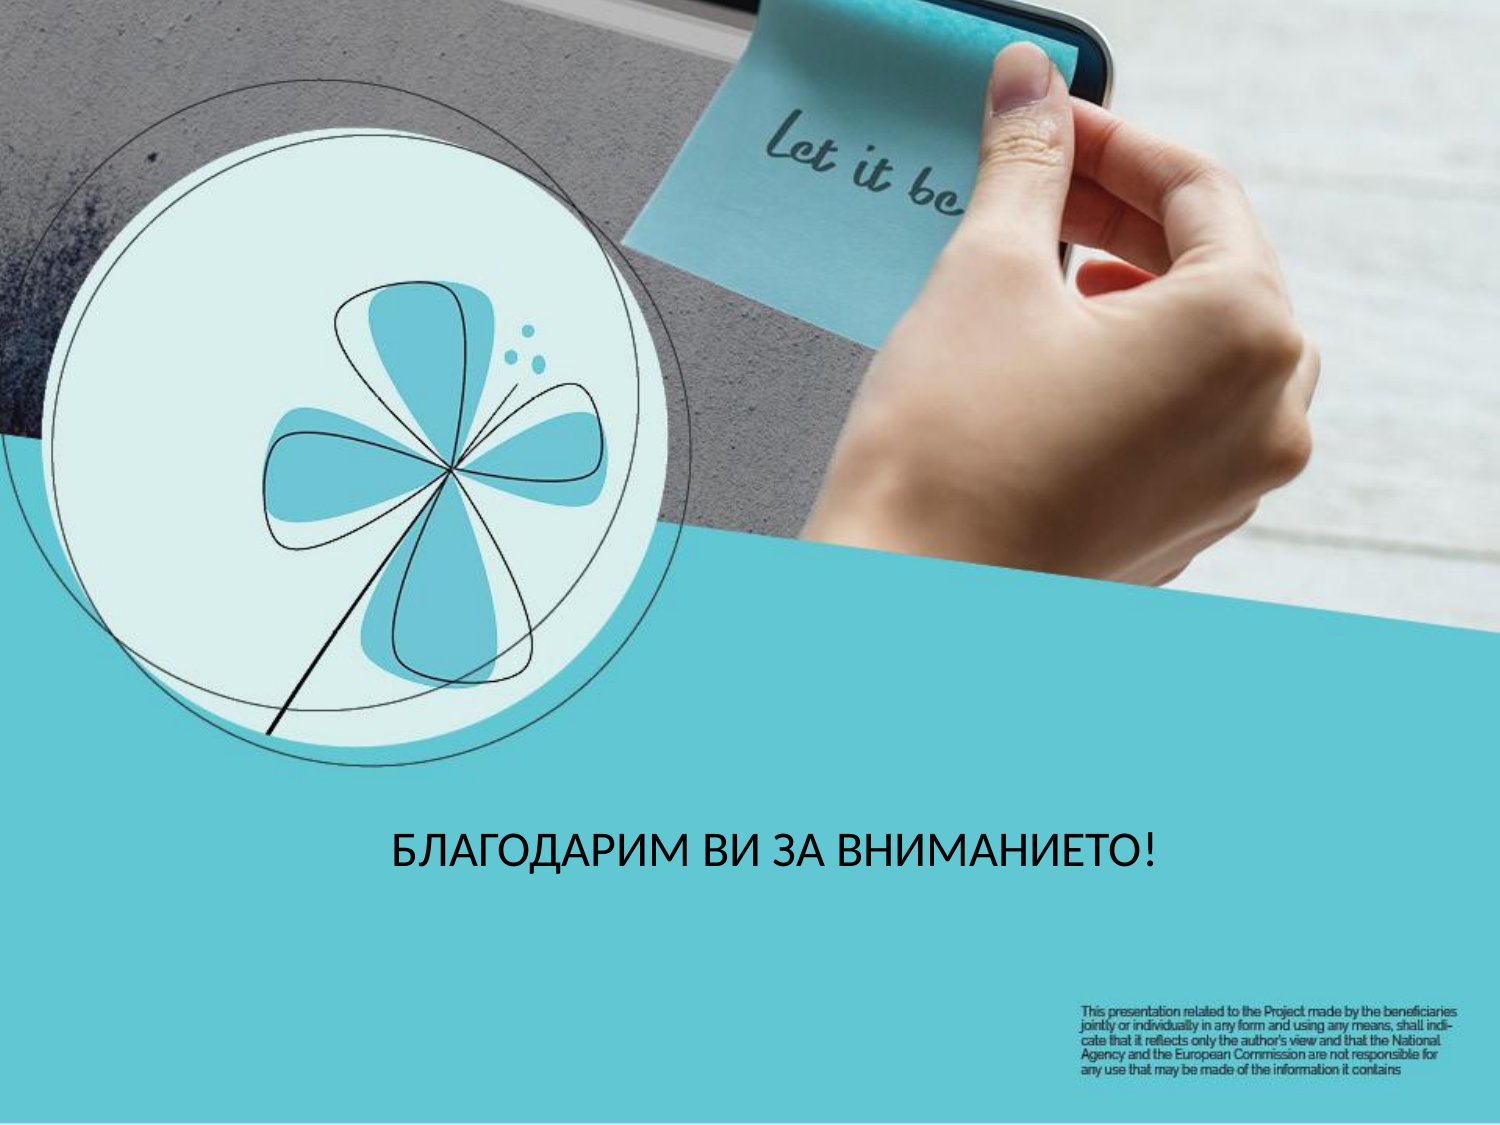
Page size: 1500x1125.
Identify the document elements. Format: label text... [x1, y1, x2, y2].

picture [0, 0, 1500, 1125]
text_box БЛАГОДАРИМ ВИ ЗА ВНИМАНИЕТО! [376, 808, 1344, 884]
